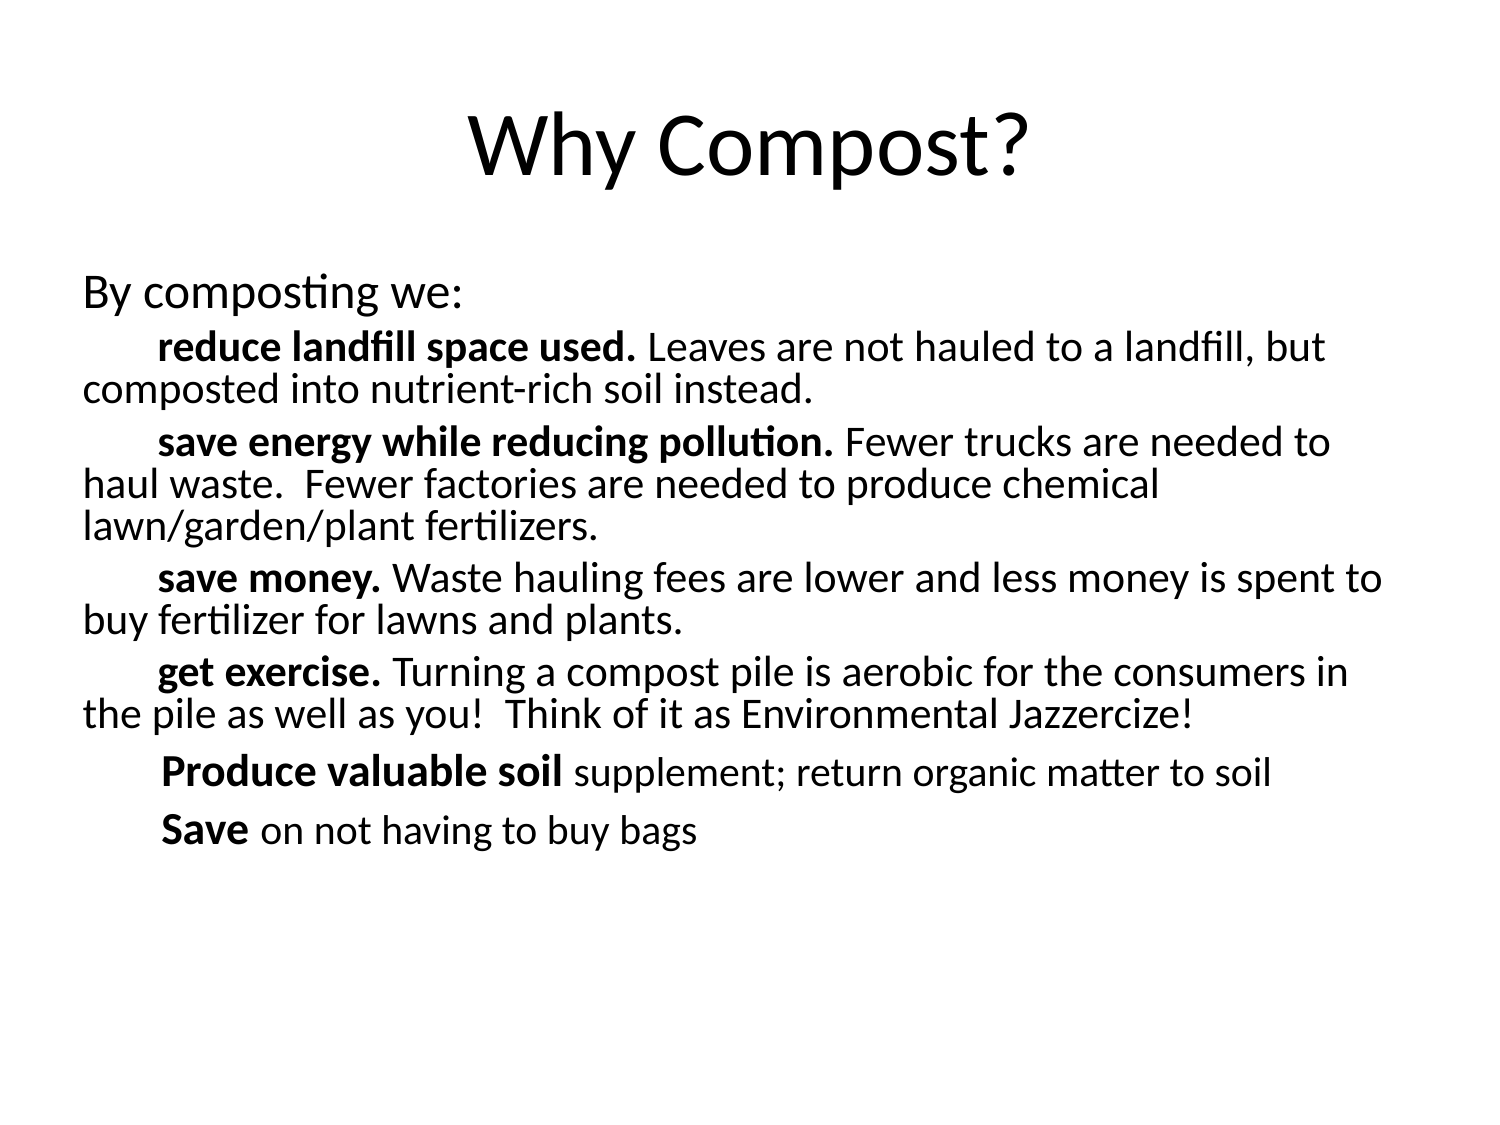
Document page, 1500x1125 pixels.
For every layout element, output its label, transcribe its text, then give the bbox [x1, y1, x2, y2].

title Why Compost? [74, 44, 1426, 234]
list By composting we: reduce landfill space used. Leaves are not hauled to a landfill, but composted into nutrient-rich soil instead. save energy while reducing pollution. Fewer trucks are needed to haul waste. Fewer factories are needed to produce chemical lawn/garden/plant fertilizers. save money. Waste hauling fees are lower and less money is spent to buy fertilizer for lawns and plants. get exercise. Turning a compost pile is aerobic for the consumers in the pile as well as you! Think of it as Environmental Jazzercize! Produce valuable soil supplement; return organic matter to soil Save on not having to buy bags [74, 261, 1426, 1006]
